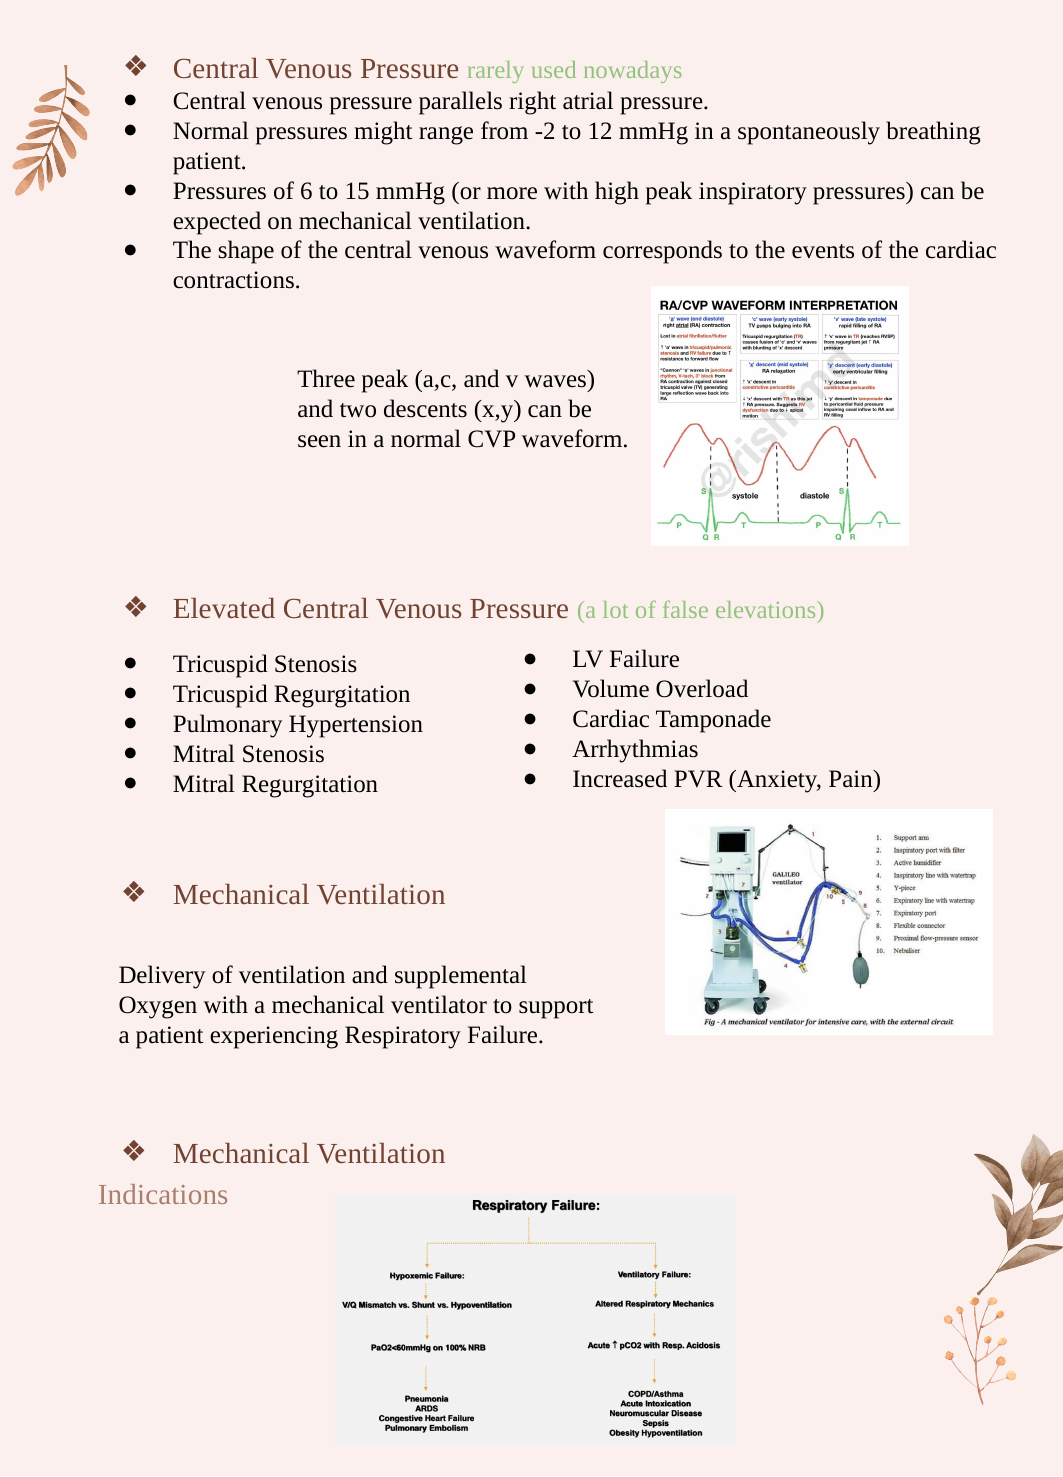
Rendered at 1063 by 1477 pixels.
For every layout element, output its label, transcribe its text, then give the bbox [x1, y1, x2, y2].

list Central Venous Pressure rarely used nowadays Central venous pressure parallels right atrial pressure. Normal pressures might range from -2 to 12 mmHg in a spontaneously breathing patient. Pressures of 6 to 15 mmHg (or more with high peak inspiratory pressures) can be expected on mechanical ventilation. The shape of the central venous waveform corresponds to the events of the cardiac contractions. Elevated Central Venous Pressure (a lot of false elevations) Tricuspid Stenosis Tricuspid Regurgitation Pulmonary Hypertension Mitral Stenosis Mitral Regurgitation Mechanical Ventilation Mechanical Ventilation Indications [82, 34, 1015, 1281]
text_box Delivery of ventilation and supplemental Oxygen with a mechanical ventilator to support a patient experiencing Respiratory Failure. [103, 943, 610, 1064]
picture [919, 1131, 1063, 1412]
picture [0, 63, 82, 196]
text_box Three peak (a,c, and v waves) and two descents (x,y) can be seen in a normal CVP waveform. [282, 347, 645, 468]
picture [651, 286, 910, 546]
picture [665, 809, 993, 1036]
picture [335, 1194, 736, 1447]
text_box LV Failure Volume Overload Cardiac Tamponade Arrhythmias Increased PVR (Anxiety, Pain) [482, 627, 975, 808]
